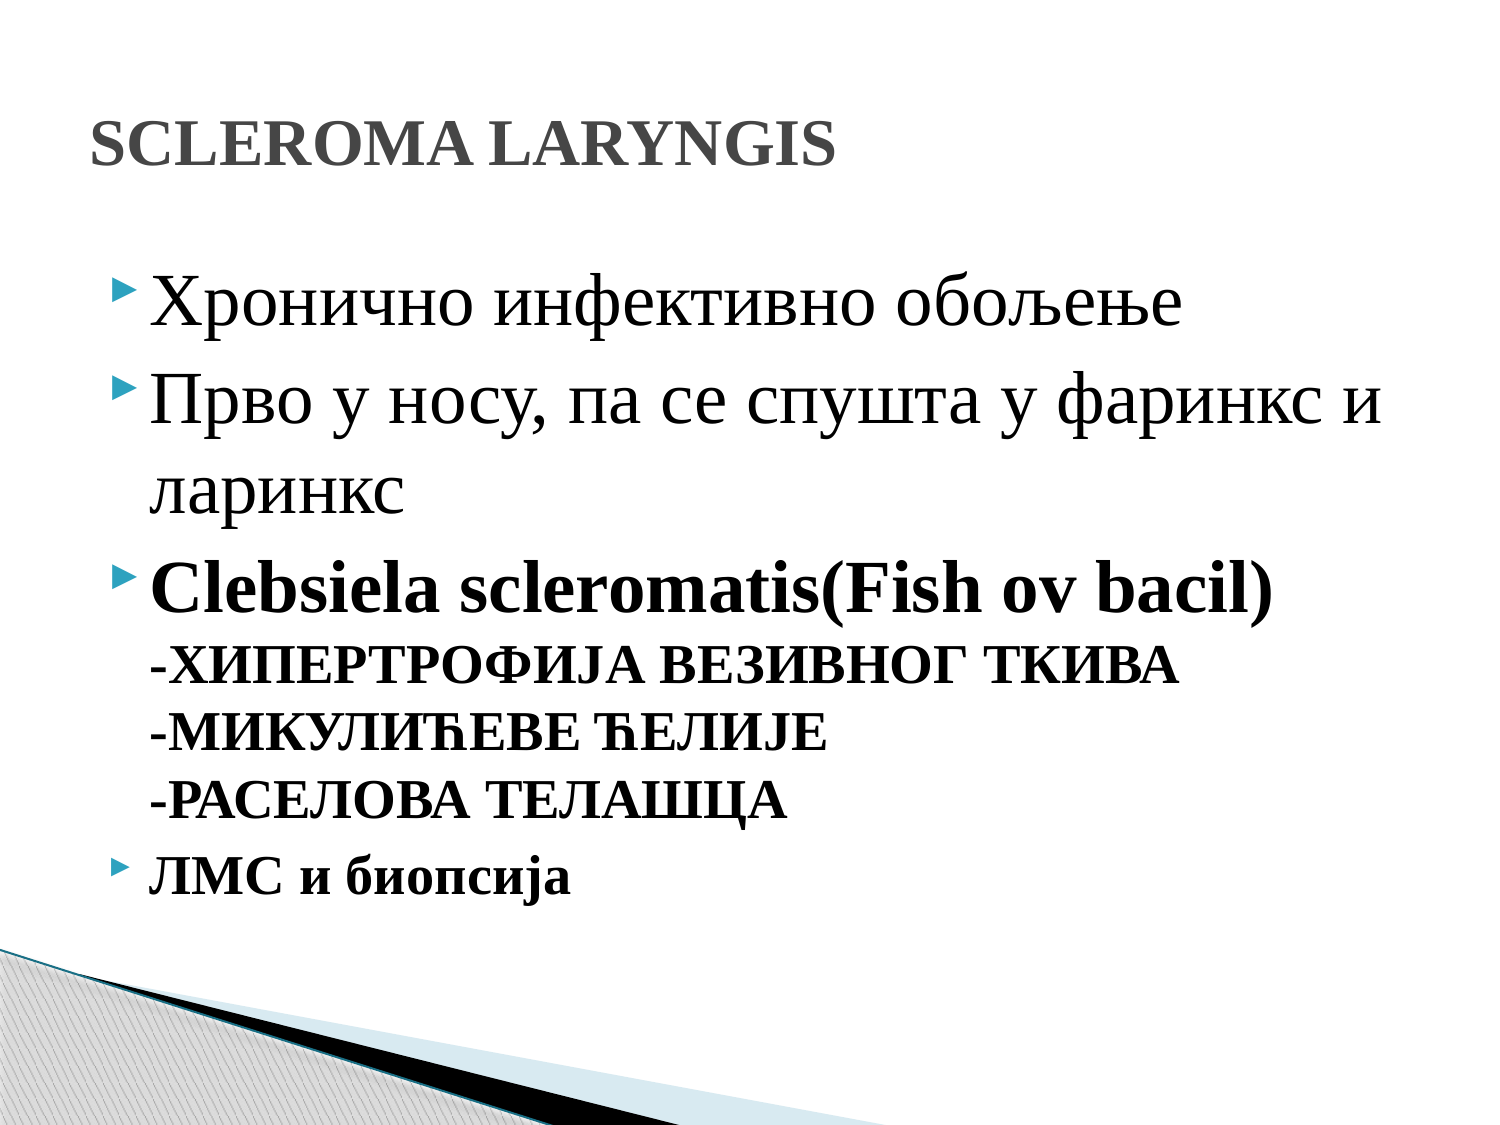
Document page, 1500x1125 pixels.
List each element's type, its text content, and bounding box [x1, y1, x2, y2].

list Хронично инфективно обољење Прво у носу, па се спушта у фаринкс и ларинкс Clebsiela scleromatis(Fish ov bacil) -ХИПЕРТРОФИЈА ВЕЗИВНОГ ТКИВА -МИКУЛИЋЕВЕ ЋЕЛИЈЕ -РАСЕЛОВА ТЕЛАШЦА ЛМС и биопсија [74, 242, 1426, 986]
title SCLEROMA LARYNGIS [75, 45, 1425, 233]
